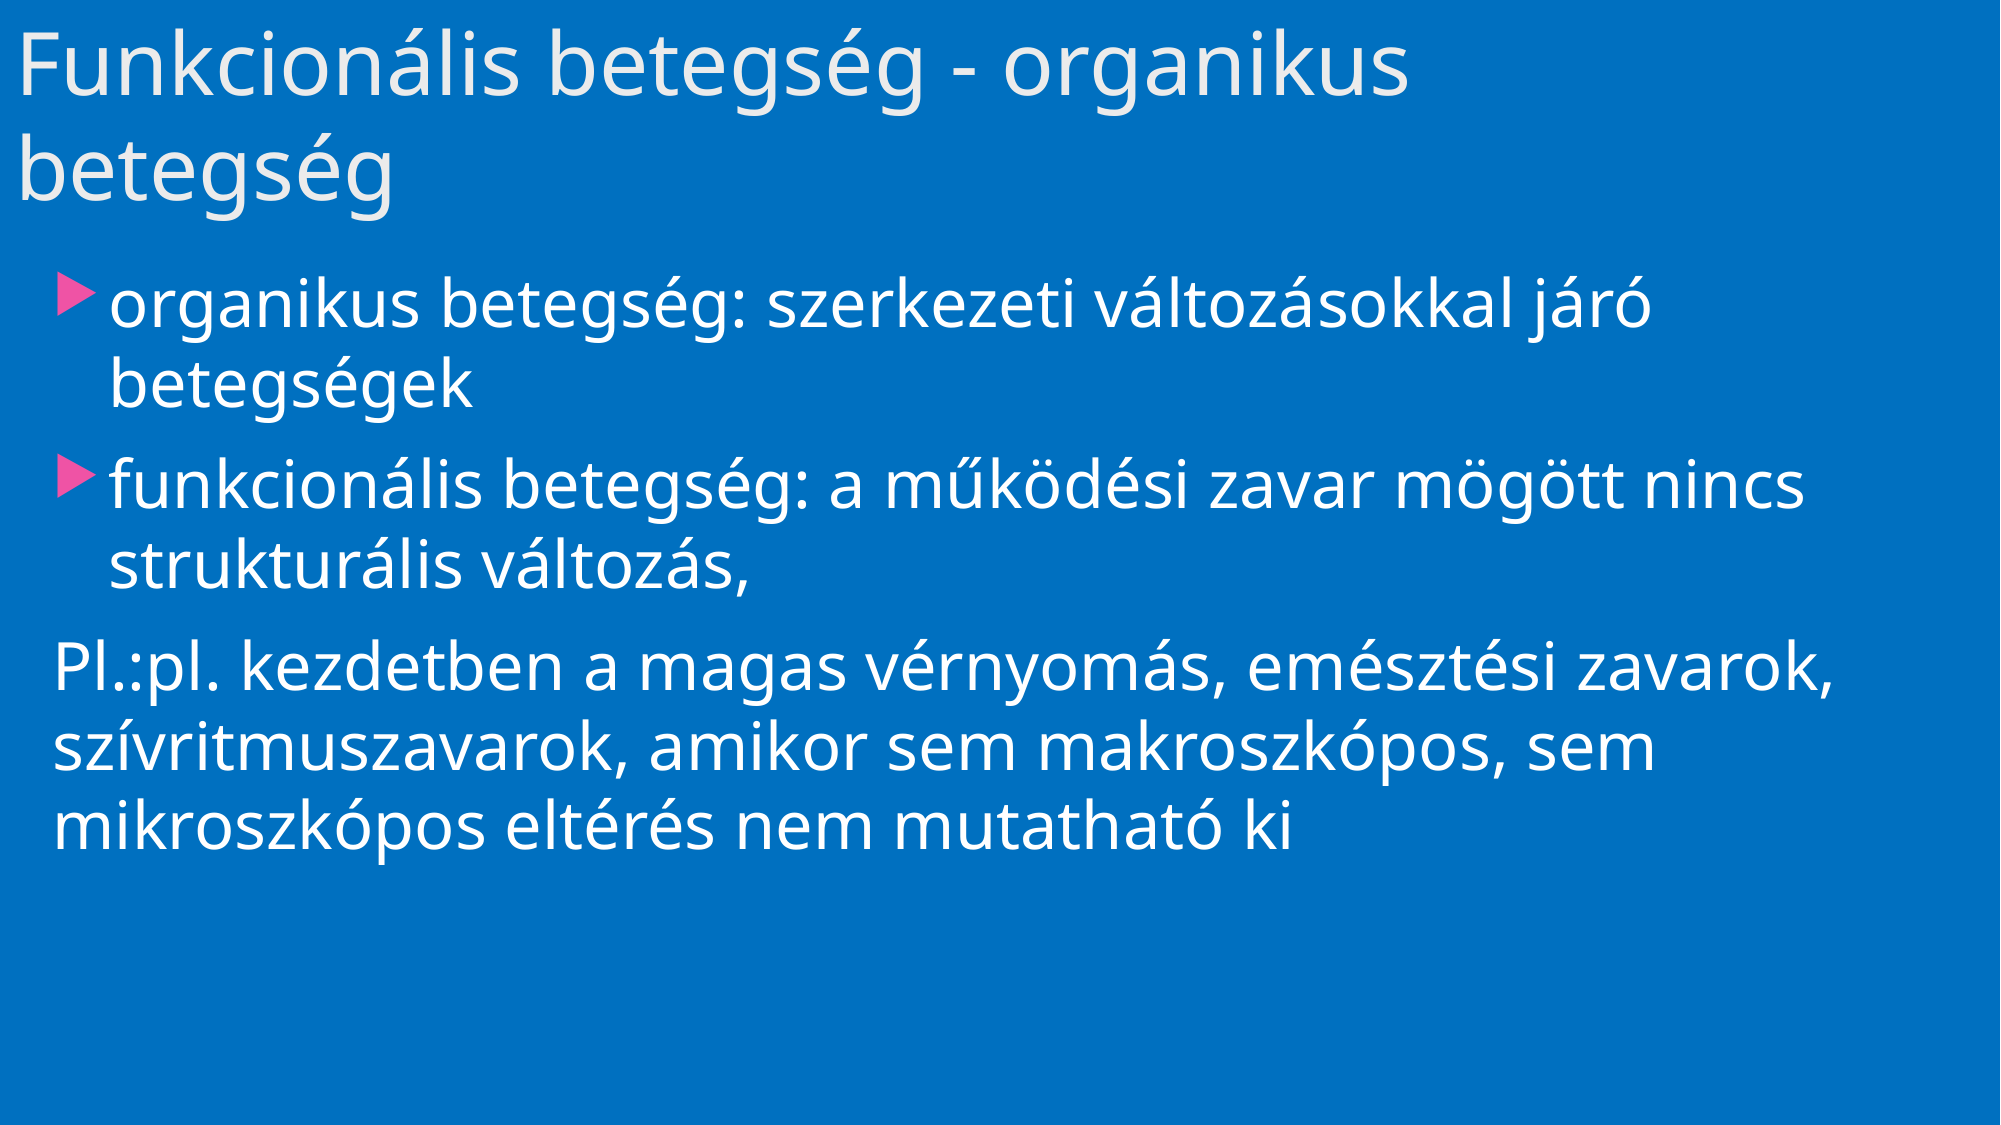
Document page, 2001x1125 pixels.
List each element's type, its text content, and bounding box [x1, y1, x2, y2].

title Funkcionális betegség - organikus betegség [0, 0, 1543, 230]
list organikus betegség: szerkezeti változá­sokkal járó betegségek funkcionális betegség: a működési zavar mögött nincs strukturális változás, Pl.:pl. kezdetben a magas vérnyomás, emésztési zavarok, szívritmuszavarok, amikor sem makroszkópos, sem mikroszkópos eltérés nem mutatható ki [37, 253, 1953, 1075]
